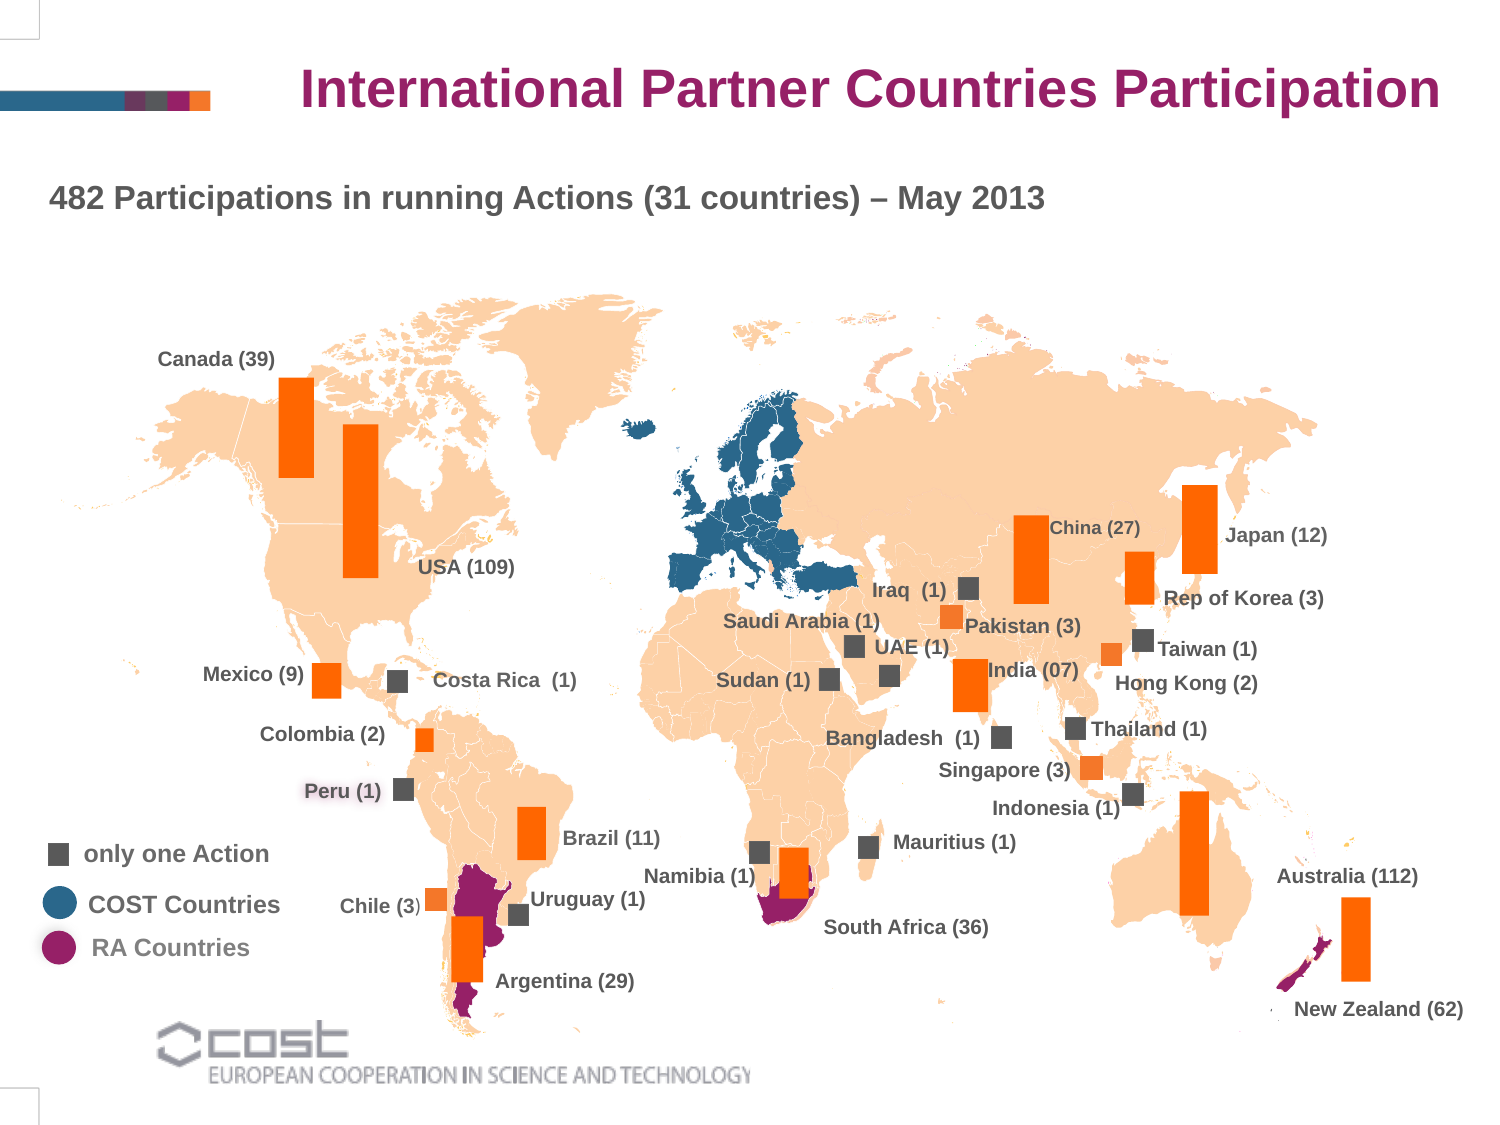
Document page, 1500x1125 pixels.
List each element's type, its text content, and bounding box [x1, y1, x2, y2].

text_box 482 Participations in running Actions (31 countries) – May 2013 [34, 168, 1062, 224]
picture [1080, 756, 1103, 781]
text_box Australia (112) [1359, 855, 1434, 896]
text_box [42, 293, 1355, 1040]
text_box International Partner Countries Participation [285, 46, 1480, 131]
picture [940, 605, 963, 630]
text_box New Zealand (62) [1359, 987, 1479, 1028]
text_box [1359, 897, 1371, 982]
